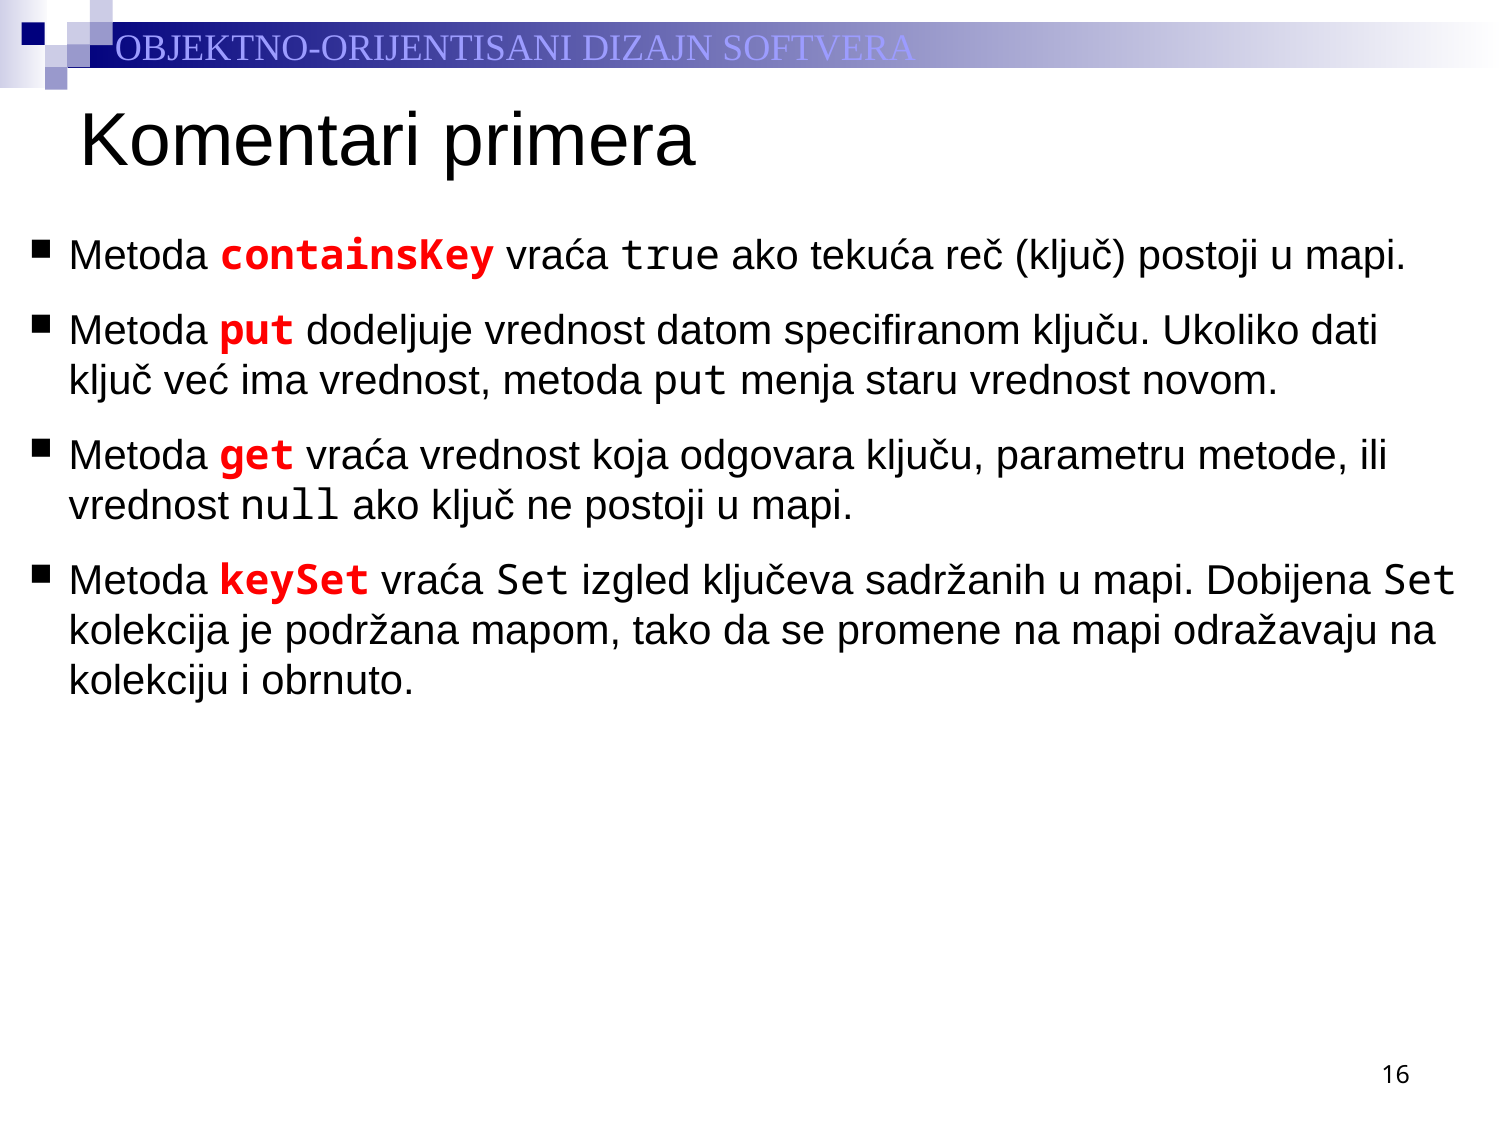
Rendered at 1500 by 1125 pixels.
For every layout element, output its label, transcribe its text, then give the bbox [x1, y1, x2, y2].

slide_number 16 [1074, 1024, 1426, 1101]
text_box Metoda containsKey vraća true ako tekuća reč (ključ) postoji u mapi. Metoda put dodeljuje vrednost datom specifiranom ključu. Ukoliko dati ključ već ima vrednost, metoda put menja staru vrednost novom. Metoda get vraća vrednost koja odgovara ključu, parametru metode, ili vrednost null ako ključ ne postoji u mapi. Metoda keySet vraća Set izgled ključeva sadržanih u mapi. Dobijena Set kolekcija je podržana mapom, tako da se promene na mapi odražavaju na kolekciju i obrnuto. [17, 220, 1471, 764]
title Komentari primera [64, 86, 727, 185]
